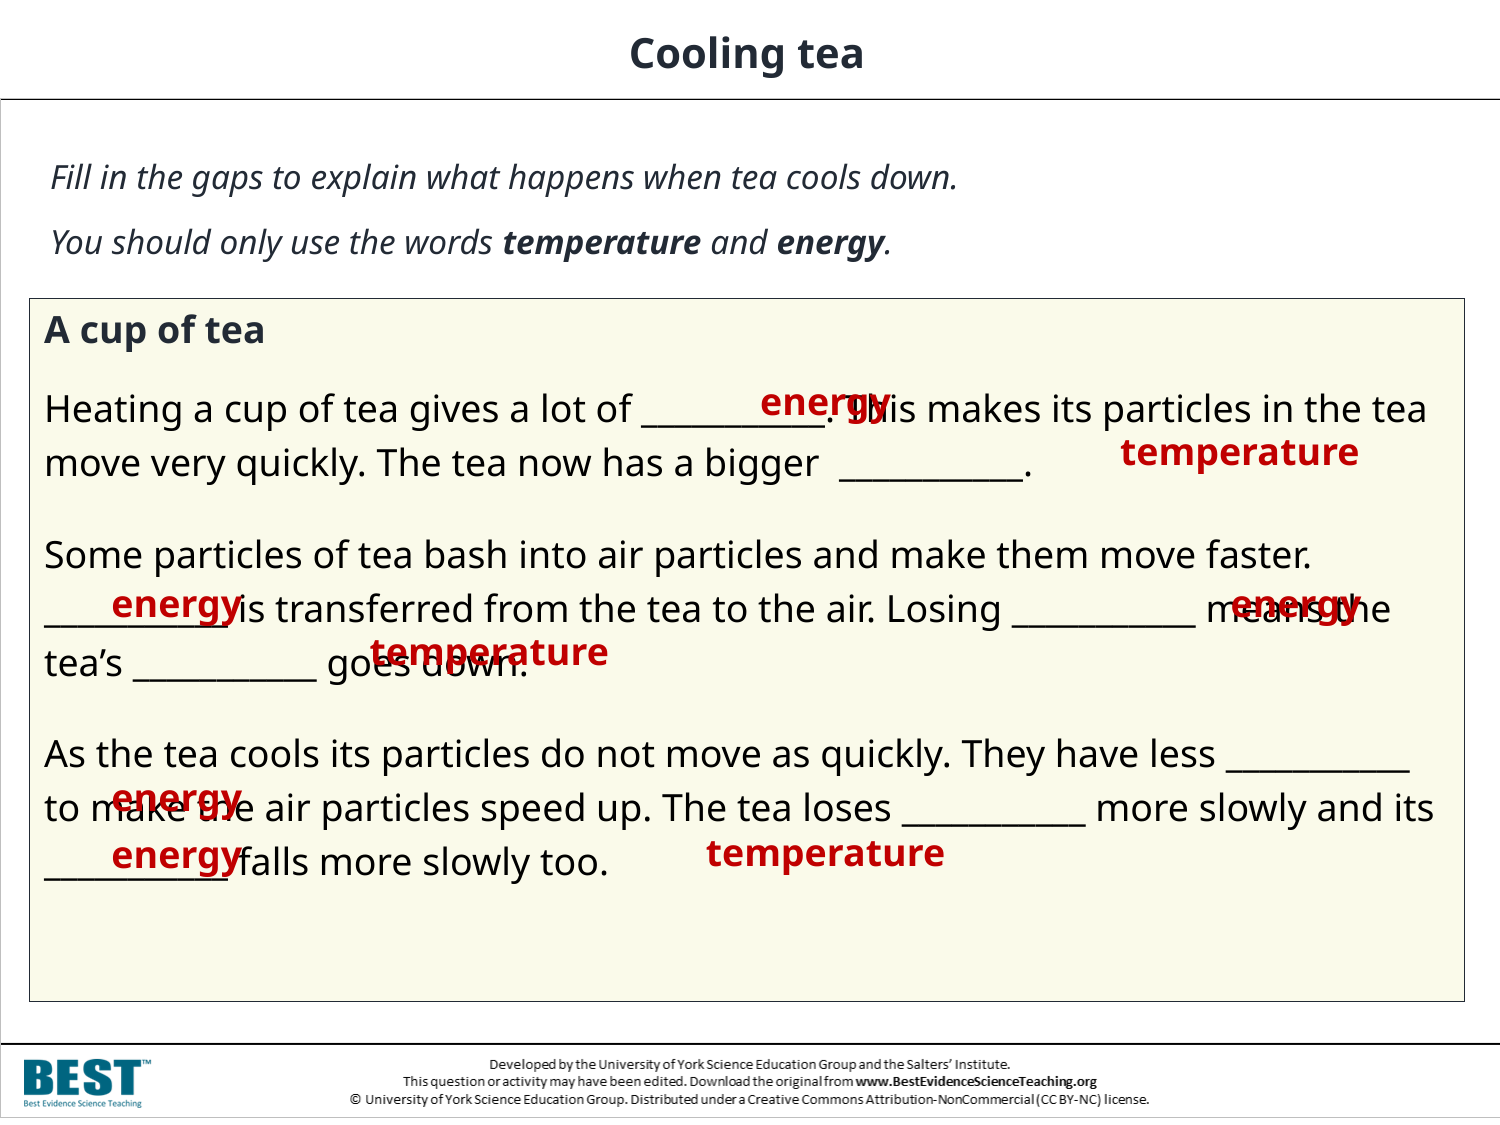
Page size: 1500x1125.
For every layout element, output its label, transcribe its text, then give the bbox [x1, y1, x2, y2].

text_box Cooling tea [23, 4, 1471, 98]
picture [0, 98, 1500, 1118]
